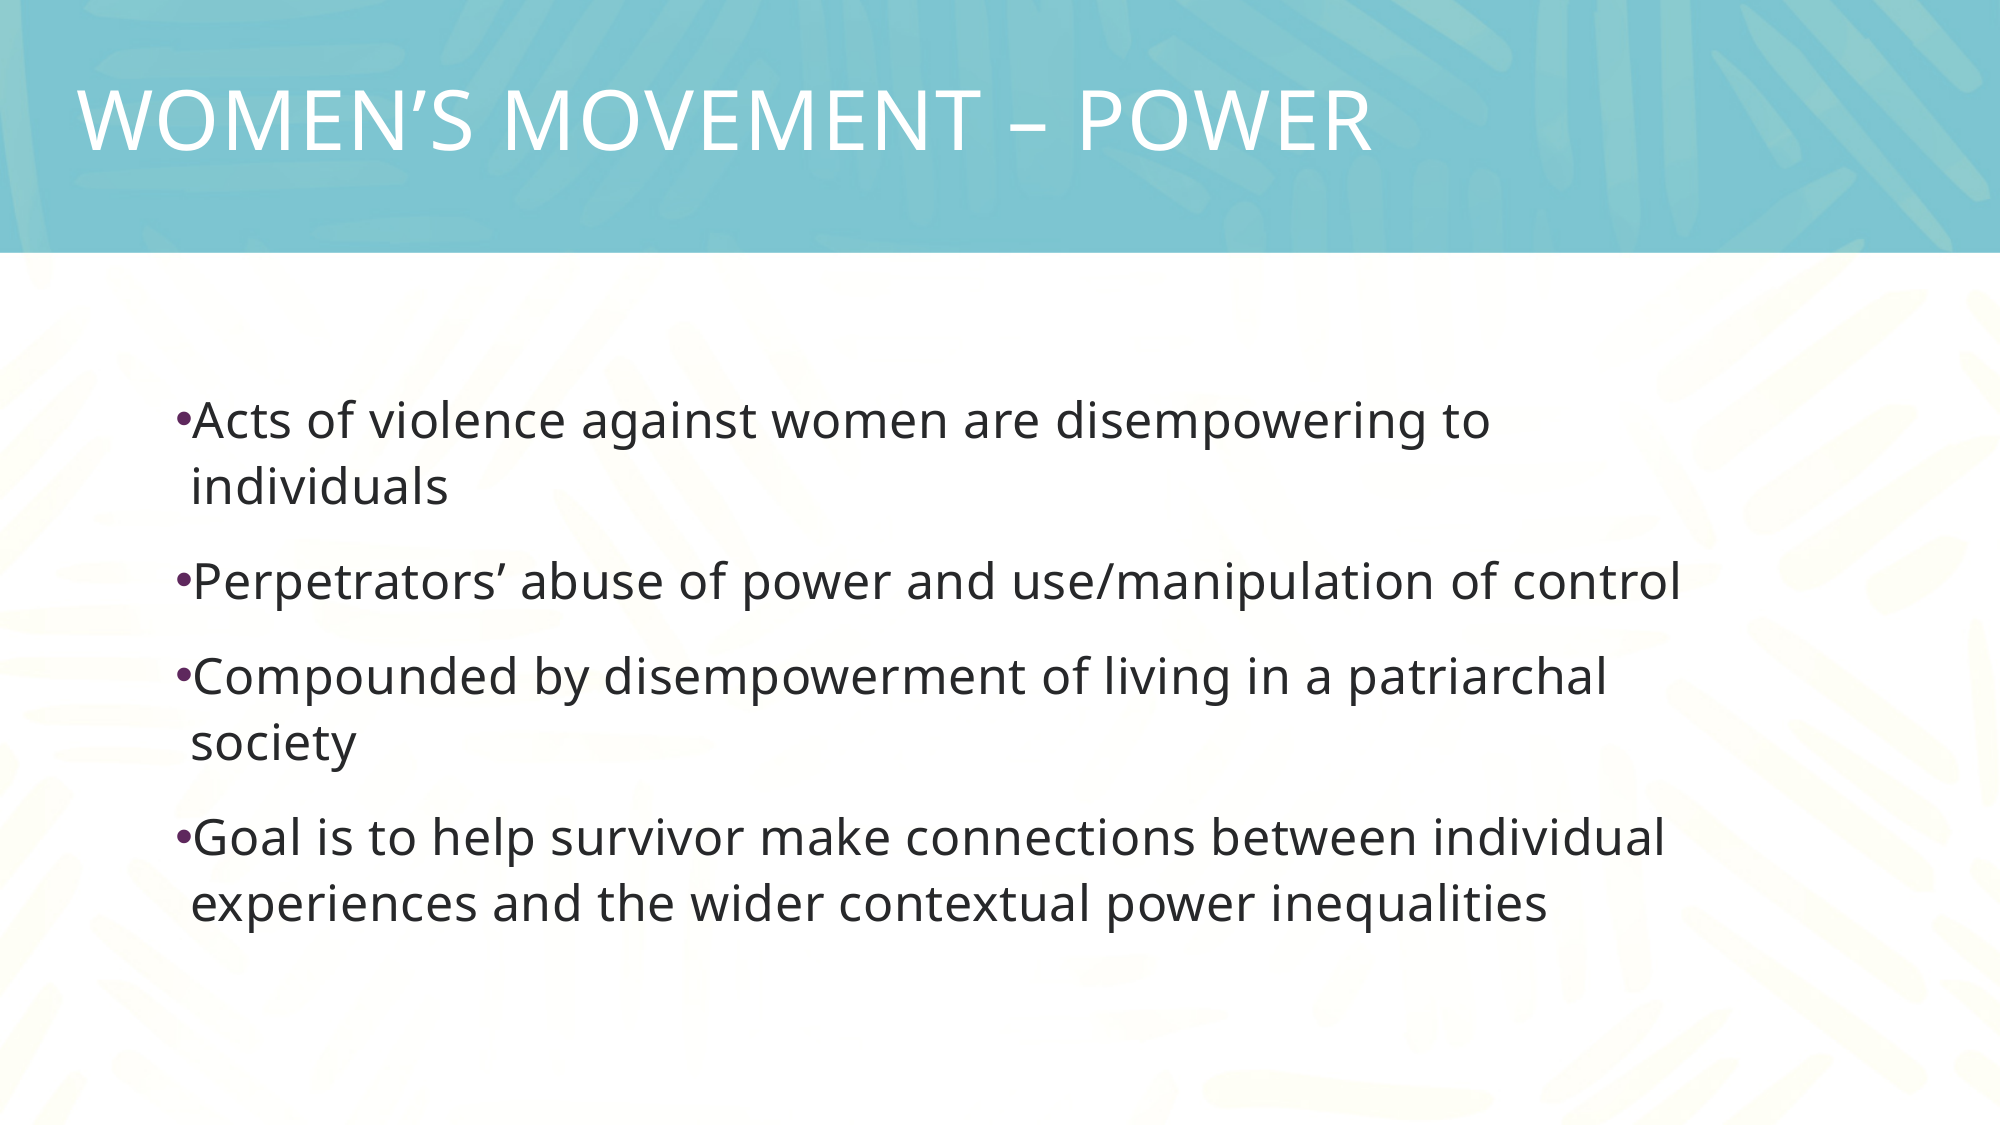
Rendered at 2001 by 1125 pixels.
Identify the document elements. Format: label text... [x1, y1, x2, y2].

title Women’s Movement – power [61, 33, 1938, 220]
picture [0, 0, 2000, 1125]
list Acts of violence against women are disempowering to individuals Perpetrators’ abuse of power and use/manipulation of control Compounded by disempowerment of living in a patriarchal society Goal is to help survivor make connections between individual experiences and the wider contextual power inequalities [167, 374, 1763, 1036]
